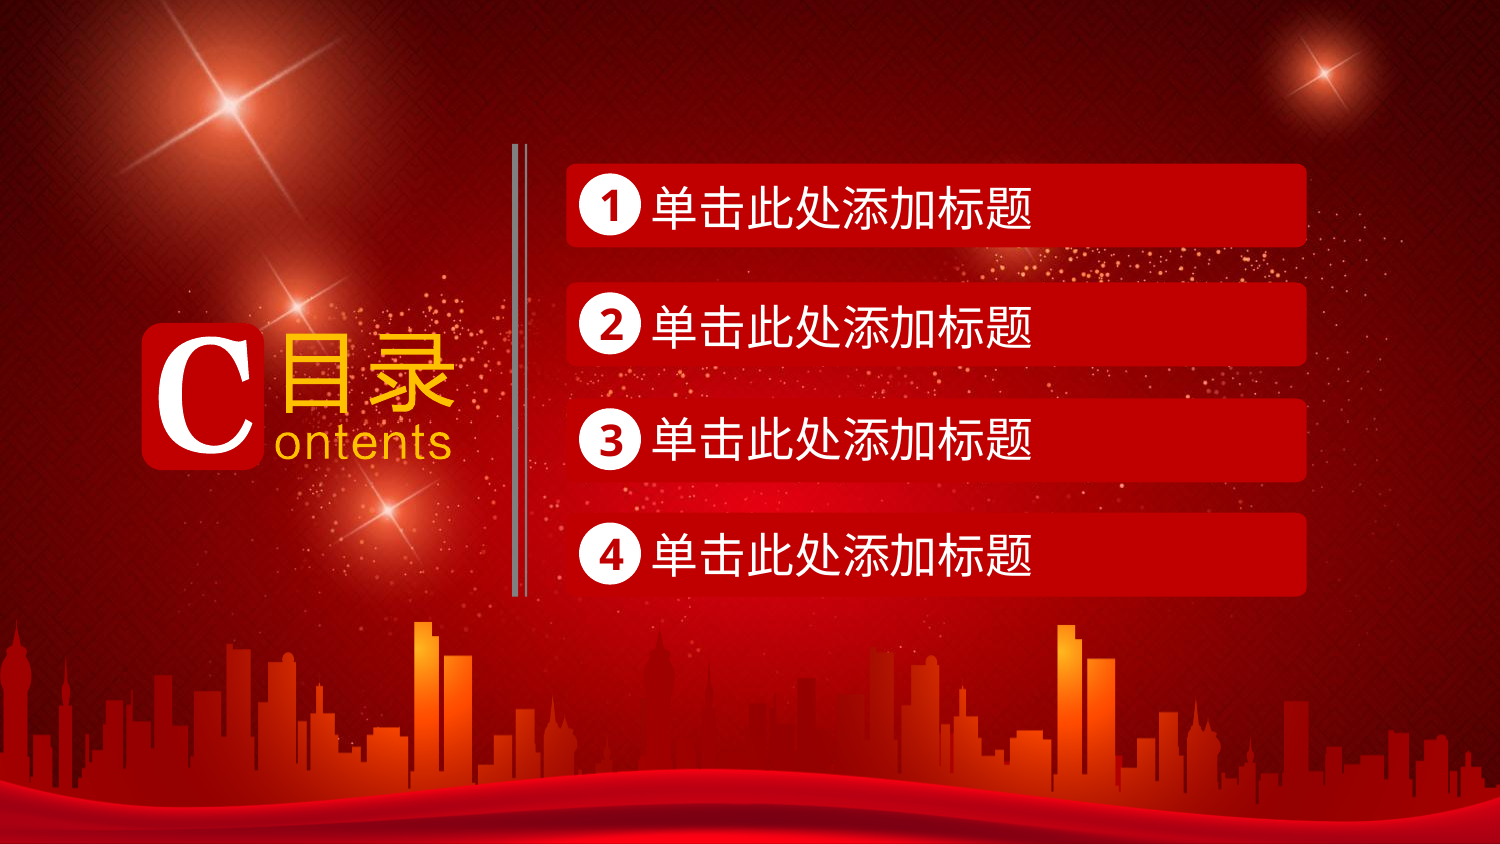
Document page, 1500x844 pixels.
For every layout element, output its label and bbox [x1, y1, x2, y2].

picture [0, 0, 1500, 844]
text_box [579, 289, 641, 358]
text_box [579, 405, 641, 474]
text_box [579, 519, 641, 588]
text_box [579, 170, 641, 239]
